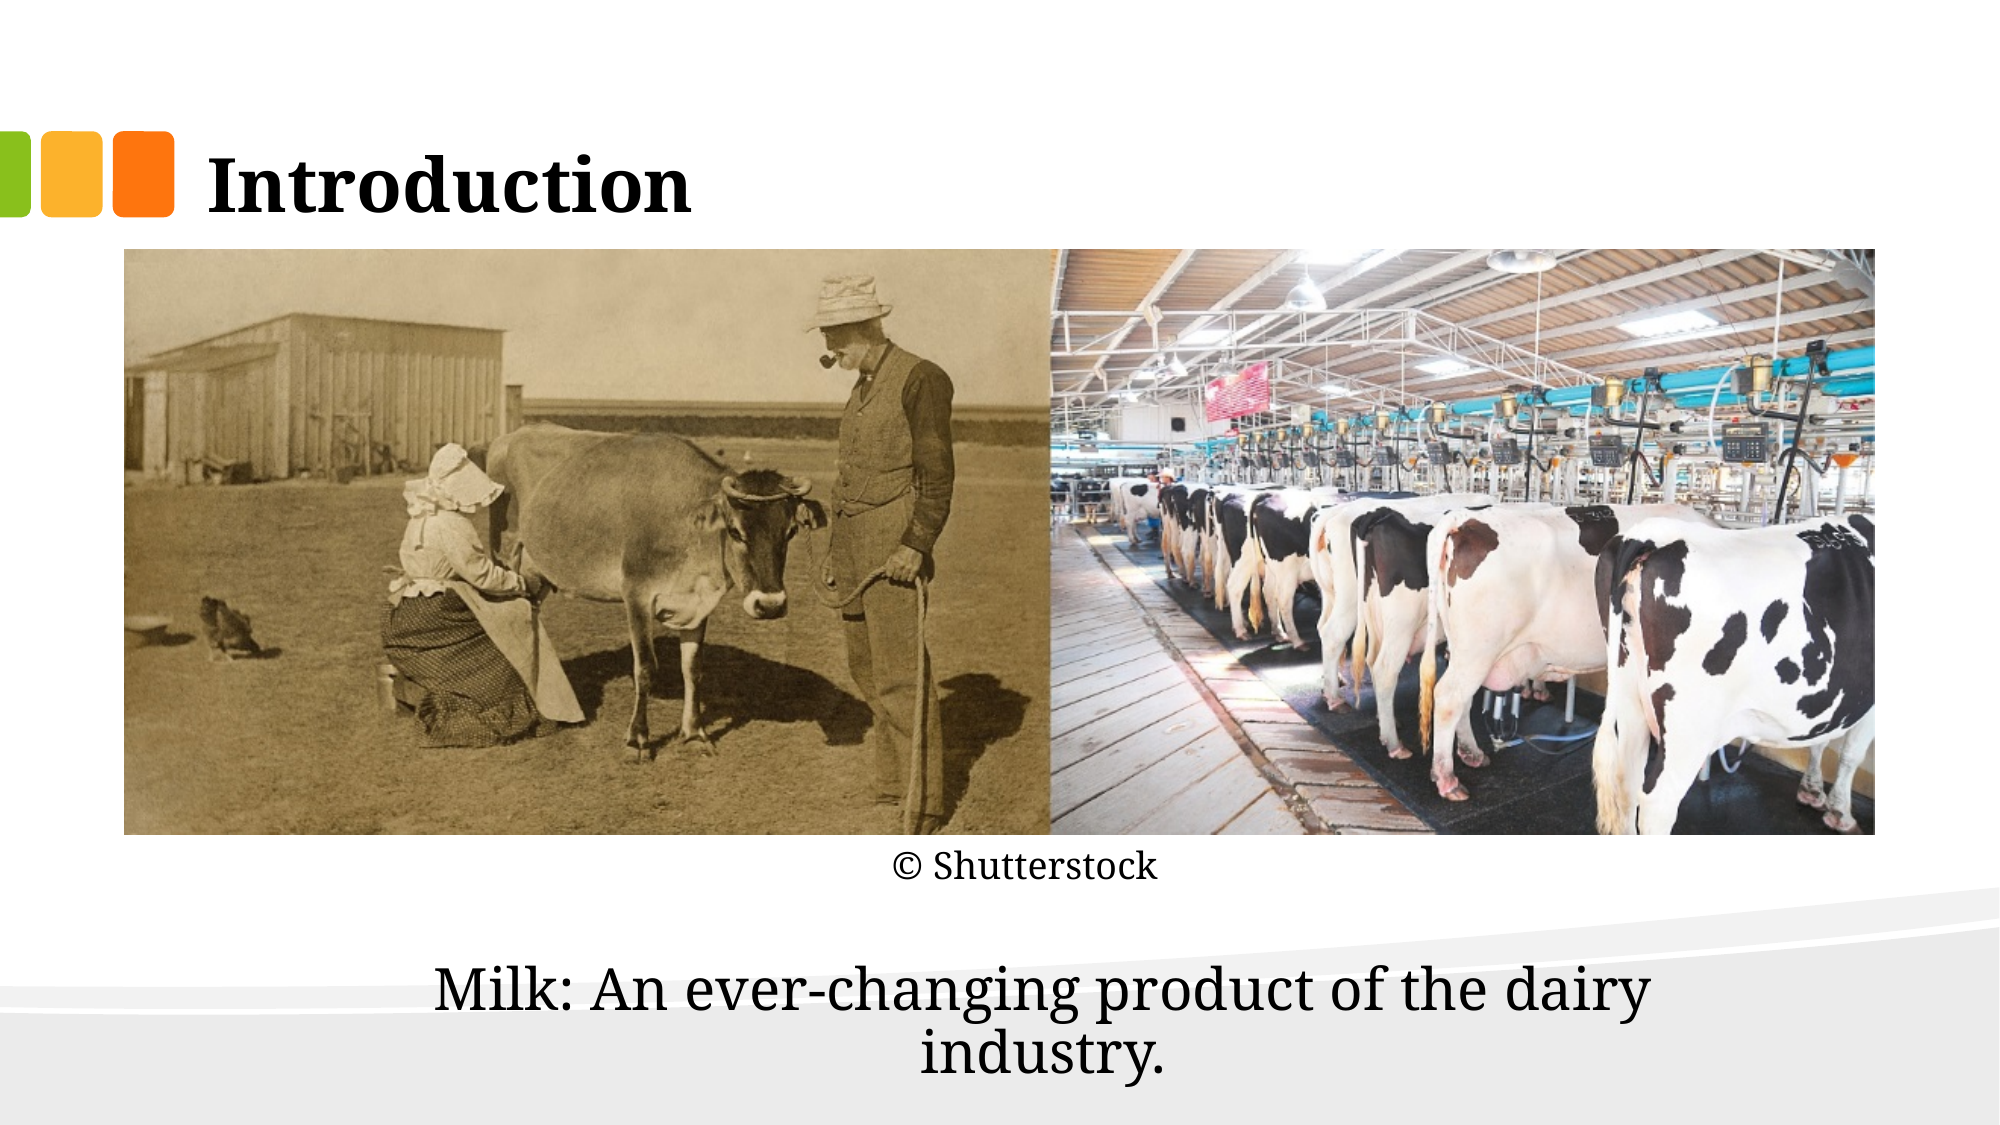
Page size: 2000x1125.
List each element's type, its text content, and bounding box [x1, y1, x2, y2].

list Milk: An ever-changing product of the dairy industry. [299, 950, 1787, 1088]
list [124, 249, 1875, 836]
text_box © Shutterstock [824, 836, 1225, 895]
title Introduction [187, 24, 1787, 238]
